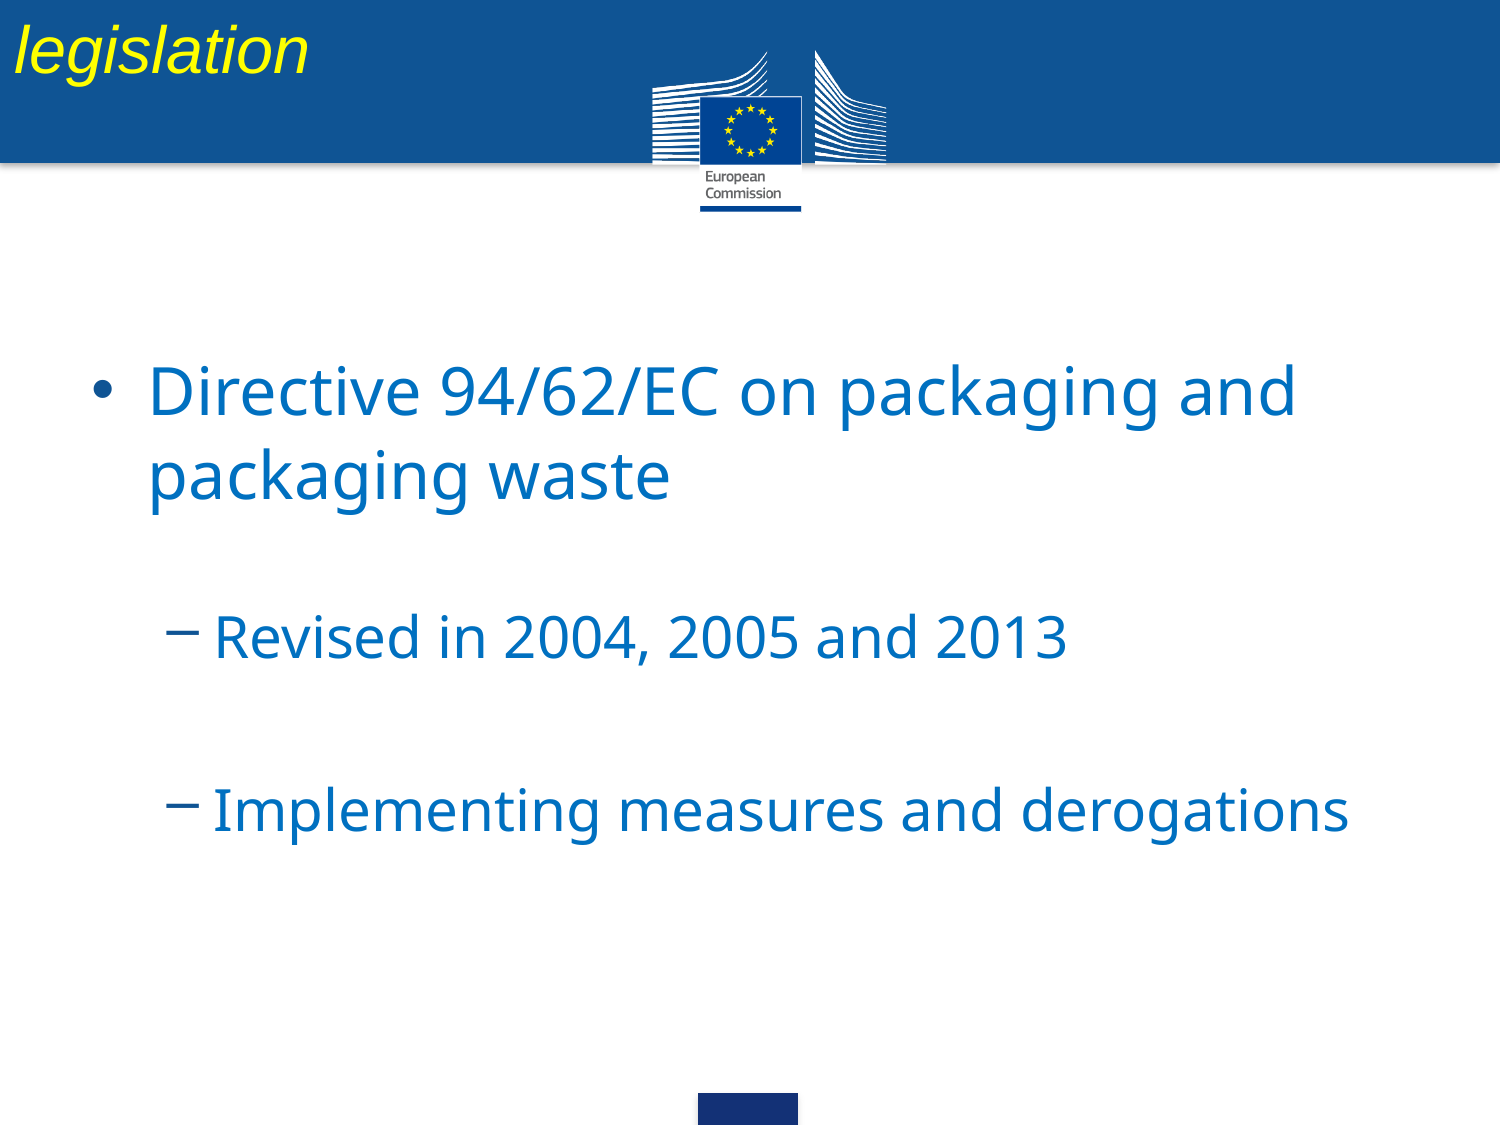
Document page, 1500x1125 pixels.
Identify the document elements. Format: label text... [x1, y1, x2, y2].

list Directive 94/62/EC on packaging and packaging waste Revised in 2004, 2005 and 2013 Implementing measures and derogations [76, 255, 1427, 852]
text_box legislation [0, 0, 390, 95]
